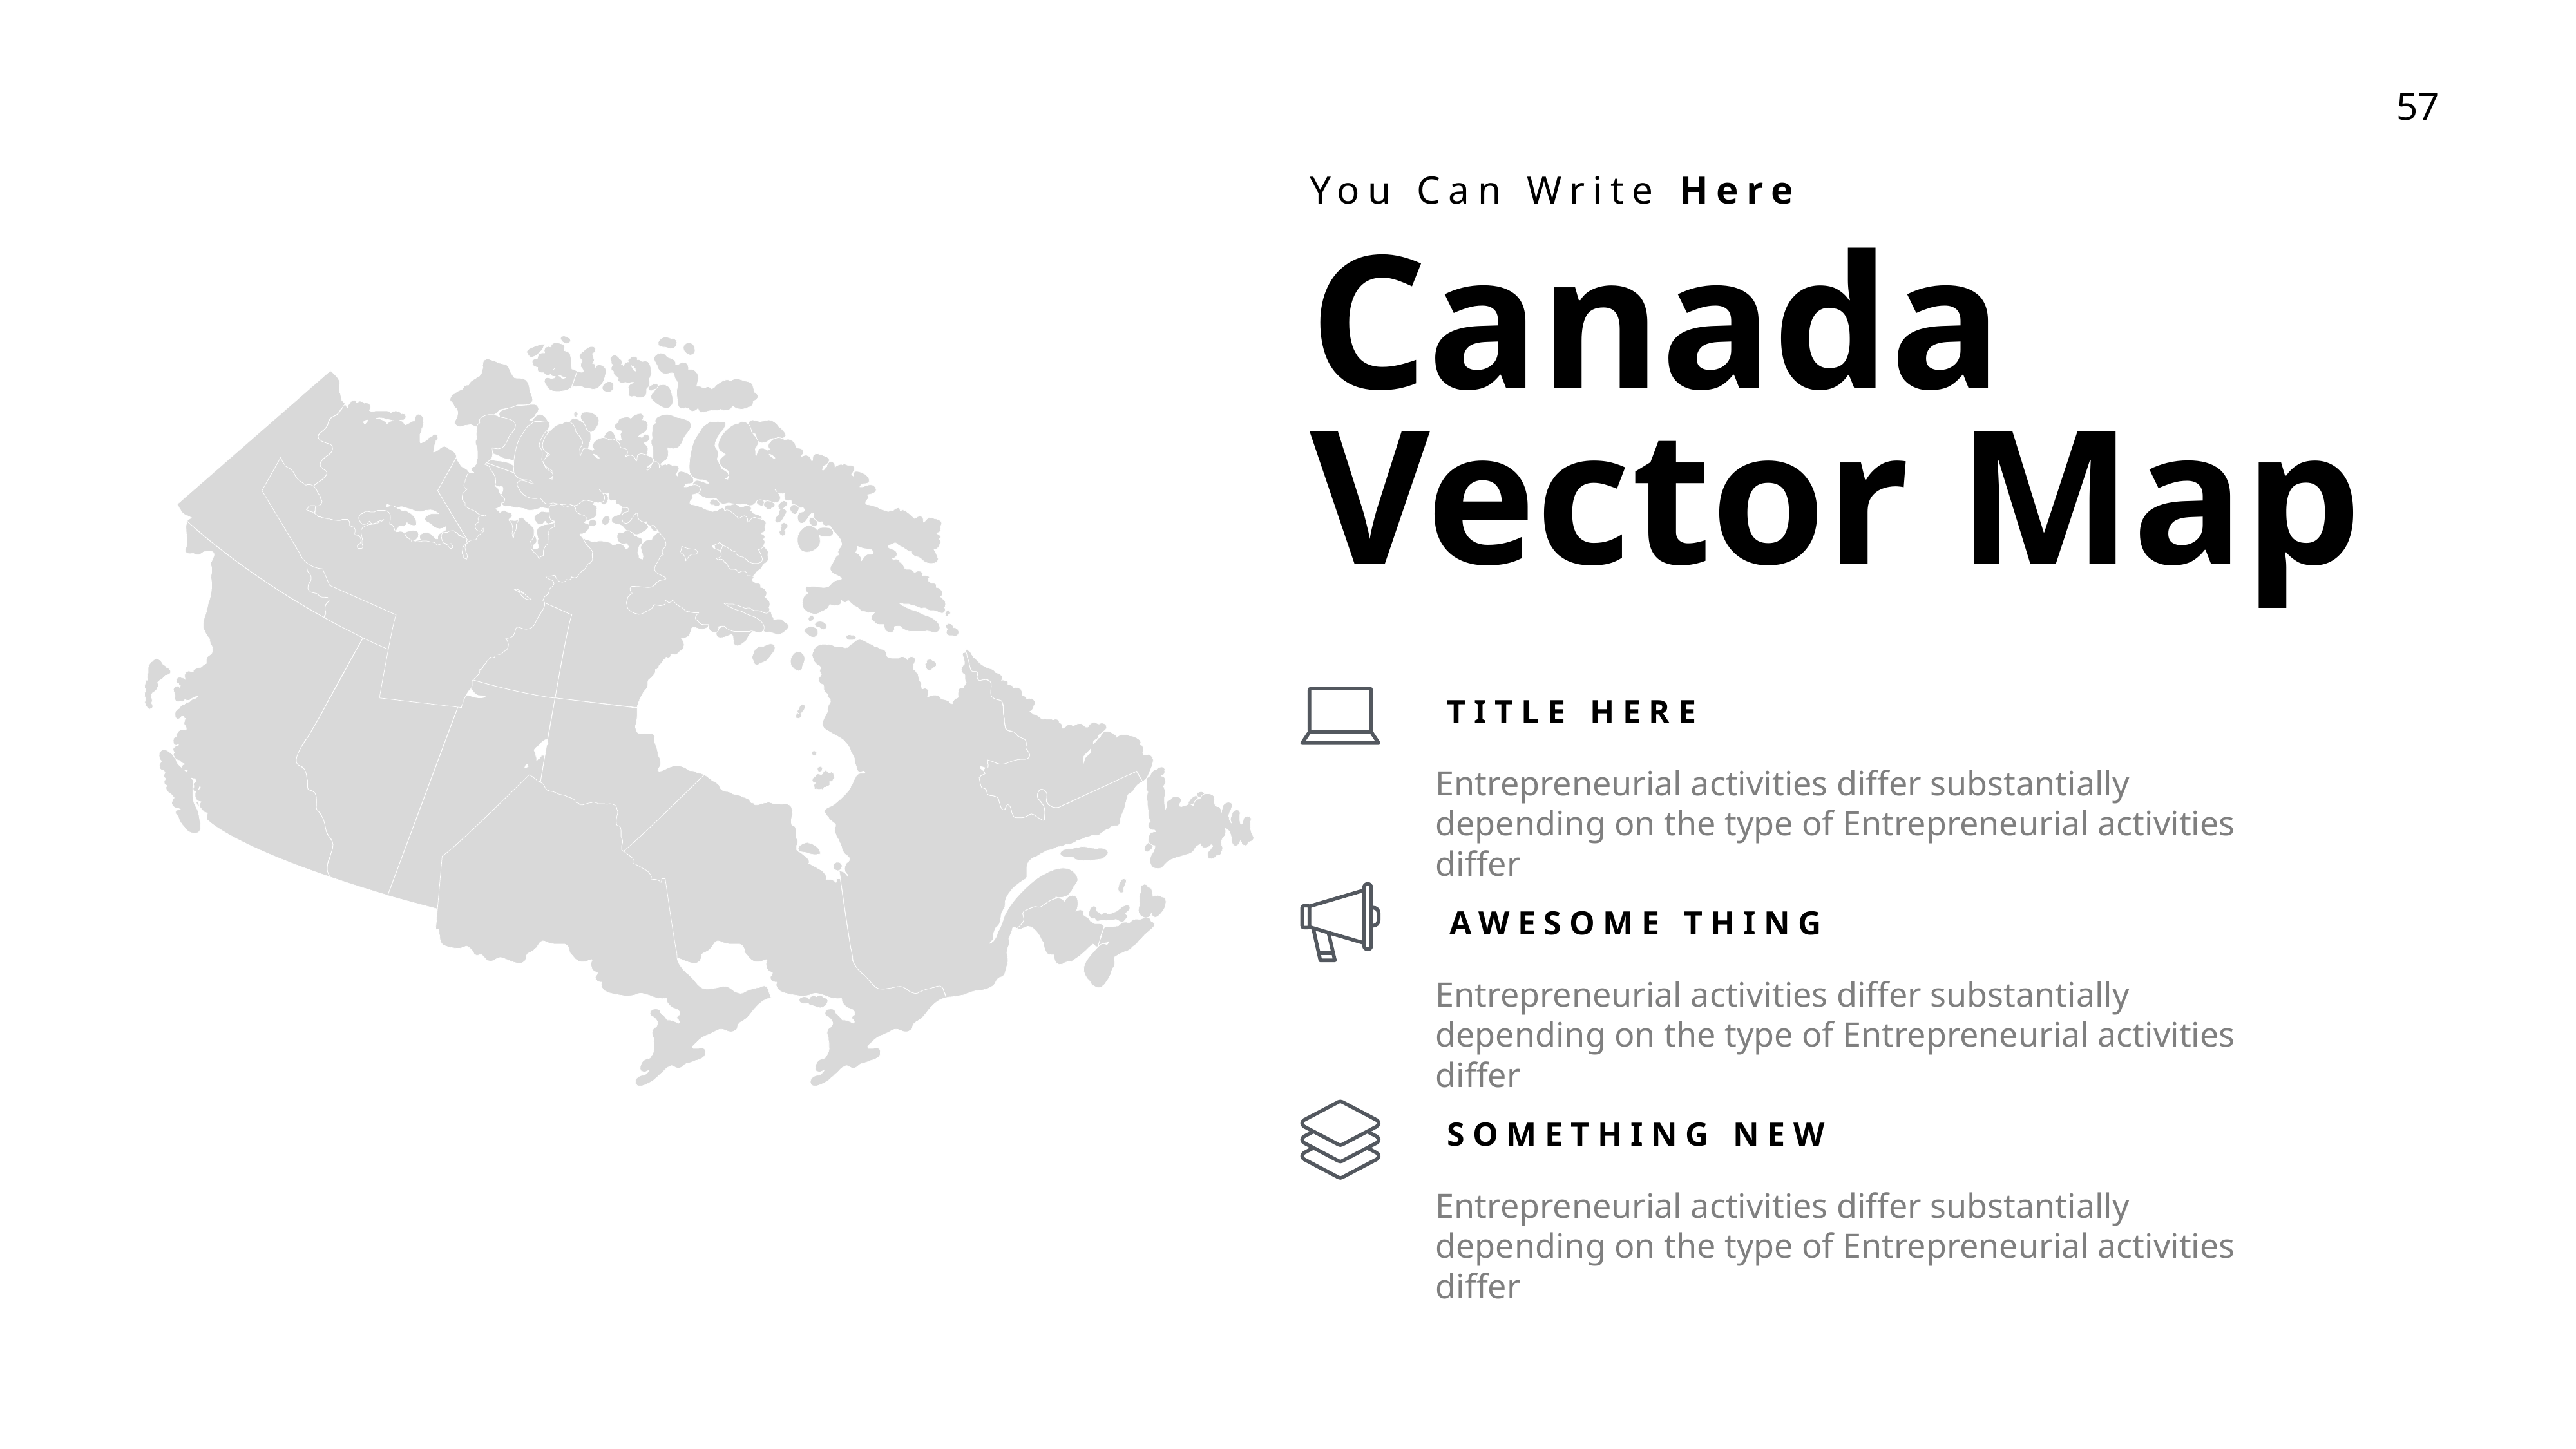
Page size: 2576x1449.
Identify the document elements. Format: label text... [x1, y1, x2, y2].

text_box [1300, 1099, 1381, 1180]
text_box Entrepreneurial activities differ substantially depending on the type of Entrepreneurial activities differ [1426, 757, 2255, 888]
text_box Entrepreneurial activities differ substantially depending on the type of Entrepreneurial activities differ [1426, 968, 2255, 1099]
text_box TITLE HERE [1437, 687, 1706, 735]
text_box [1300, 882, 1381, 963]
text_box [144, 336, 1255, 1086]
text_box AWESOME THING [1440, 897, 1832, 946]
text_box You Can Write Here [1300, 161, 1954, 216]
text_box SOMETHING NEW [1437, 1108, 1835, 1157]
text_box [1300, 687, 1381, 745]
text_box Canada Vector Map [1300, 245, 2451, 606]
text_box Entrepreneurial activities differ substantially depending on the type of Entrepreneurial activities differ [1426, 1179, 2255, 1310]
